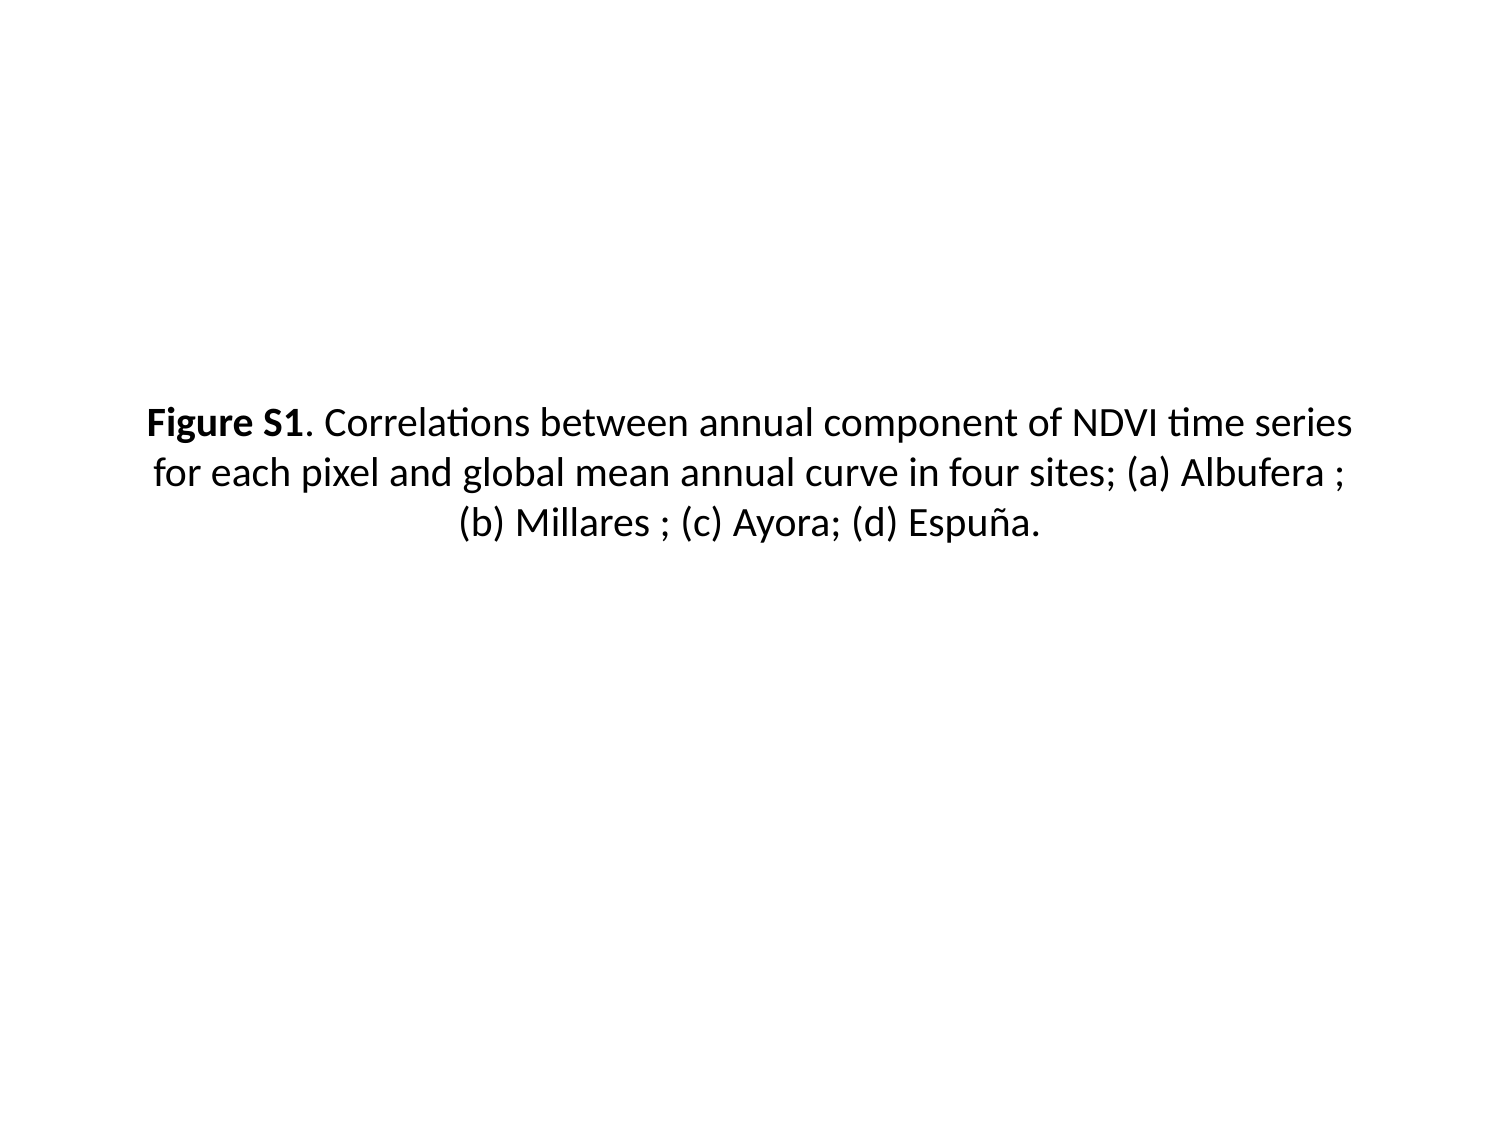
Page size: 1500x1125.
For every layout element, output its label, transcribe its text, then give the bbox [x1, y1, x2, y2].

title Figure S1. Correlations between annual component of NDVI time series for each pixel and global mean annual curve in four sites; (a) Albufera ; (b) Millares ; (c) Ayora; (d) Espuña. [112, 349, 1388, 591]
